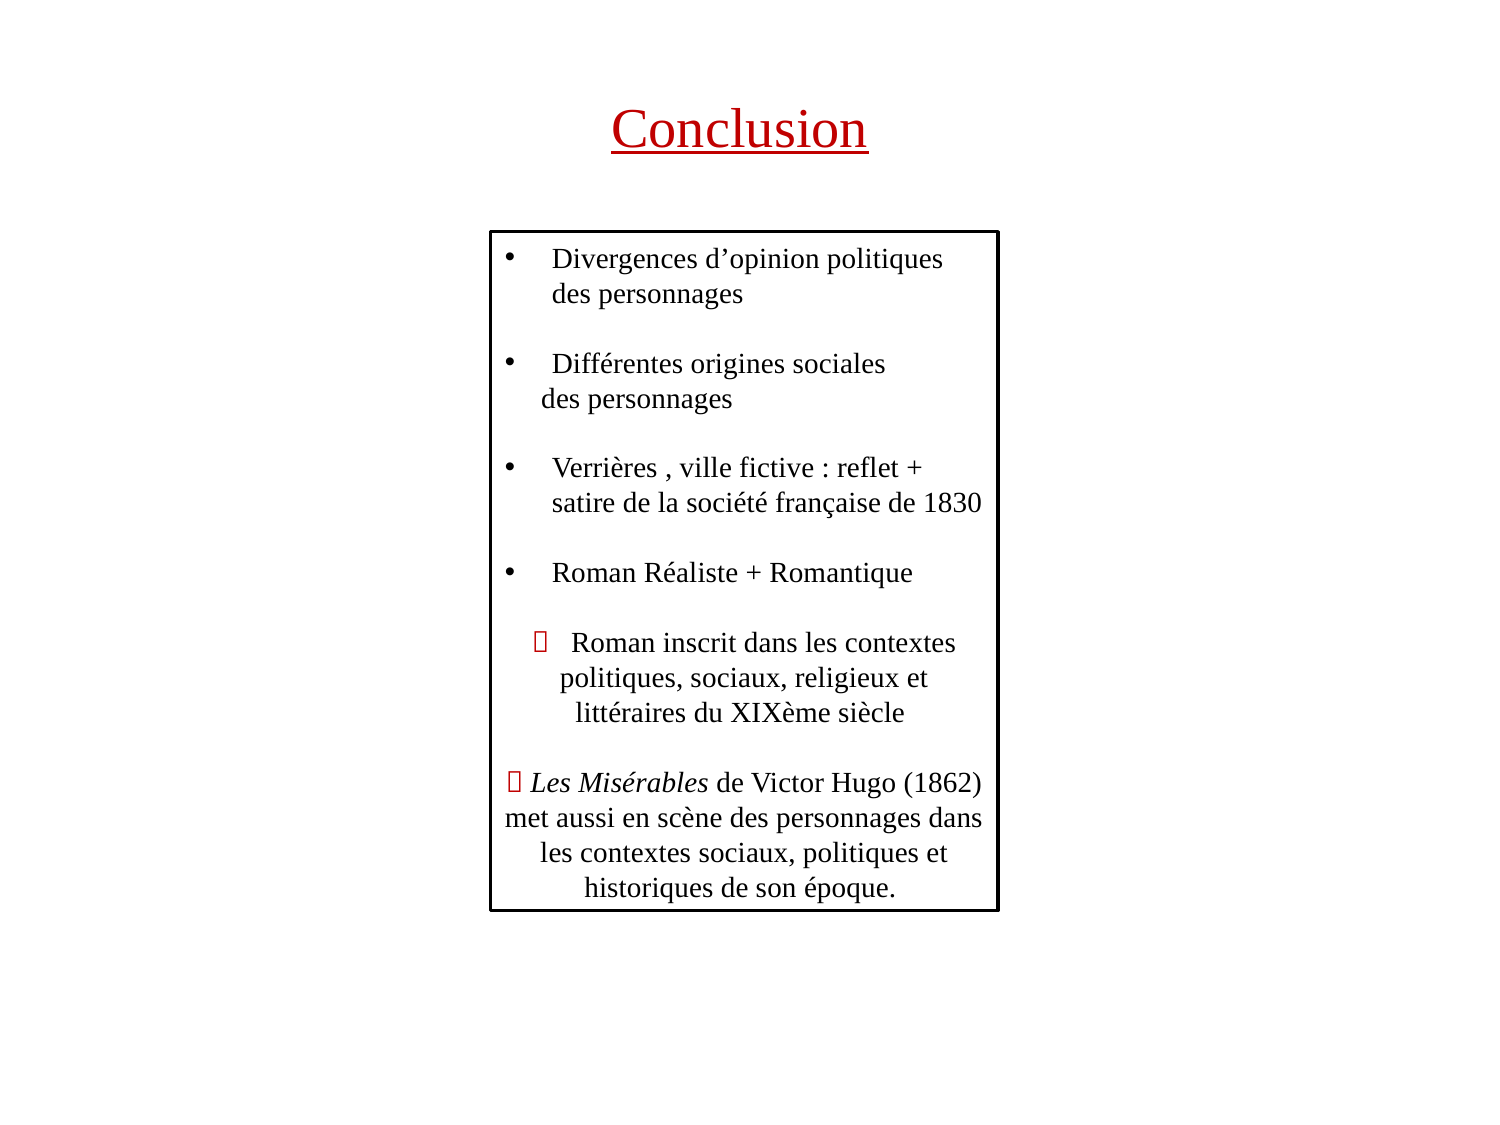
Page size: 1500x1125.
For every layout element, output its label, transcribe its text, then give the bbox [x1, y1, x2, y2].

text_box Divergences d’opinion politiques des personnages Différentes origines sociales des personnages Verrières , ville fictive : reflet + satire de la société française de 1830 Roman Réaliste + Romantique  Roman inscrit dans les contextes politiques, sociaux, religieux et littéraires du XIXème siècle  Les Misérables de Victor Hugo (1862) met aussi en scène des personnages dans les contextes sociaux, politiques et historiques de son époque. [490, 231, 999, 911]
title Conclusion [64, 30, 1415, 219]
